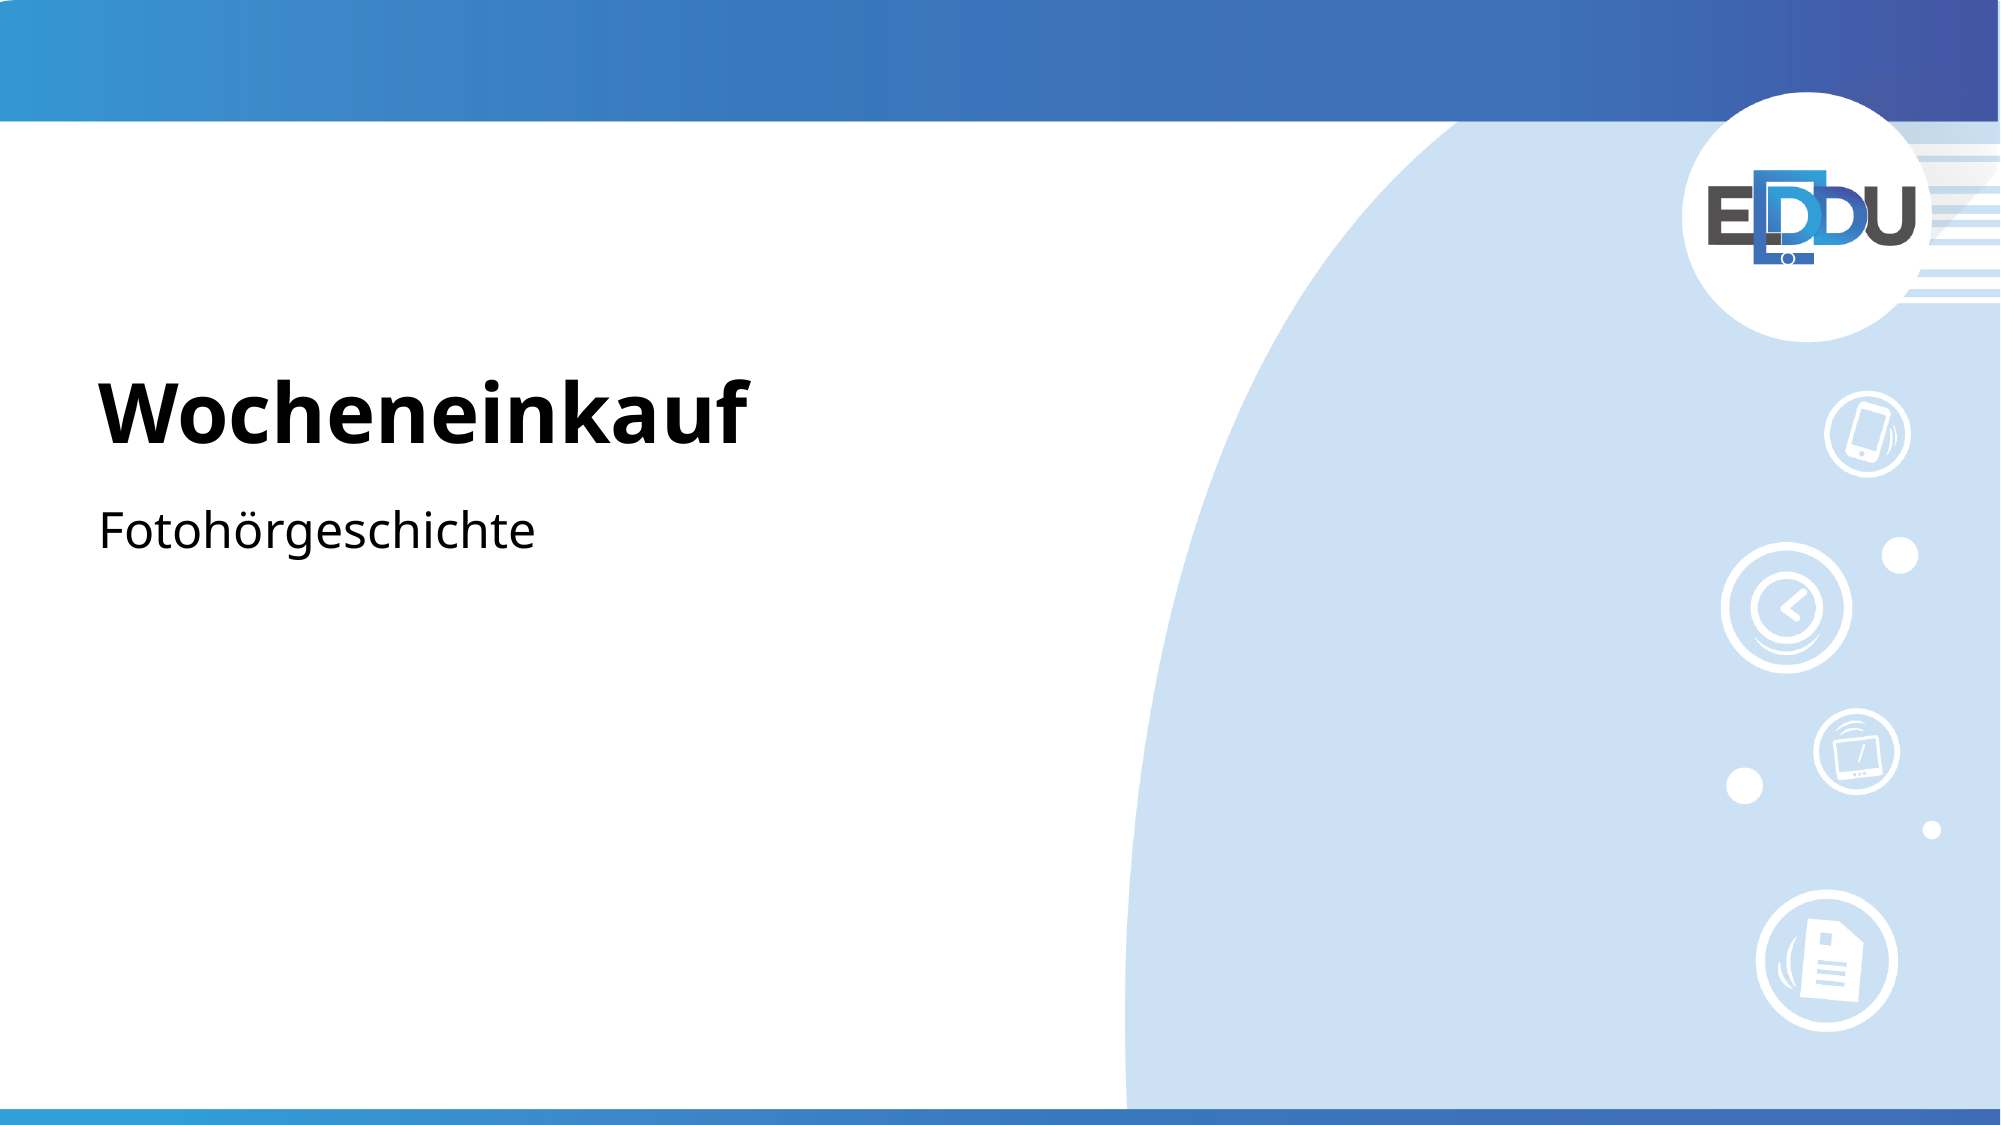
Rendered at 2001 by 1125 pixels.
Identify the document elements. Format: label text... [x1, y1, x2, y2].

picture [0, 0, 2001, 1125]
title Wocheneinkauf [83, 195, 1584, 470]
subtitle Fotohörgeschichte [83, 498, 1584, 661]
